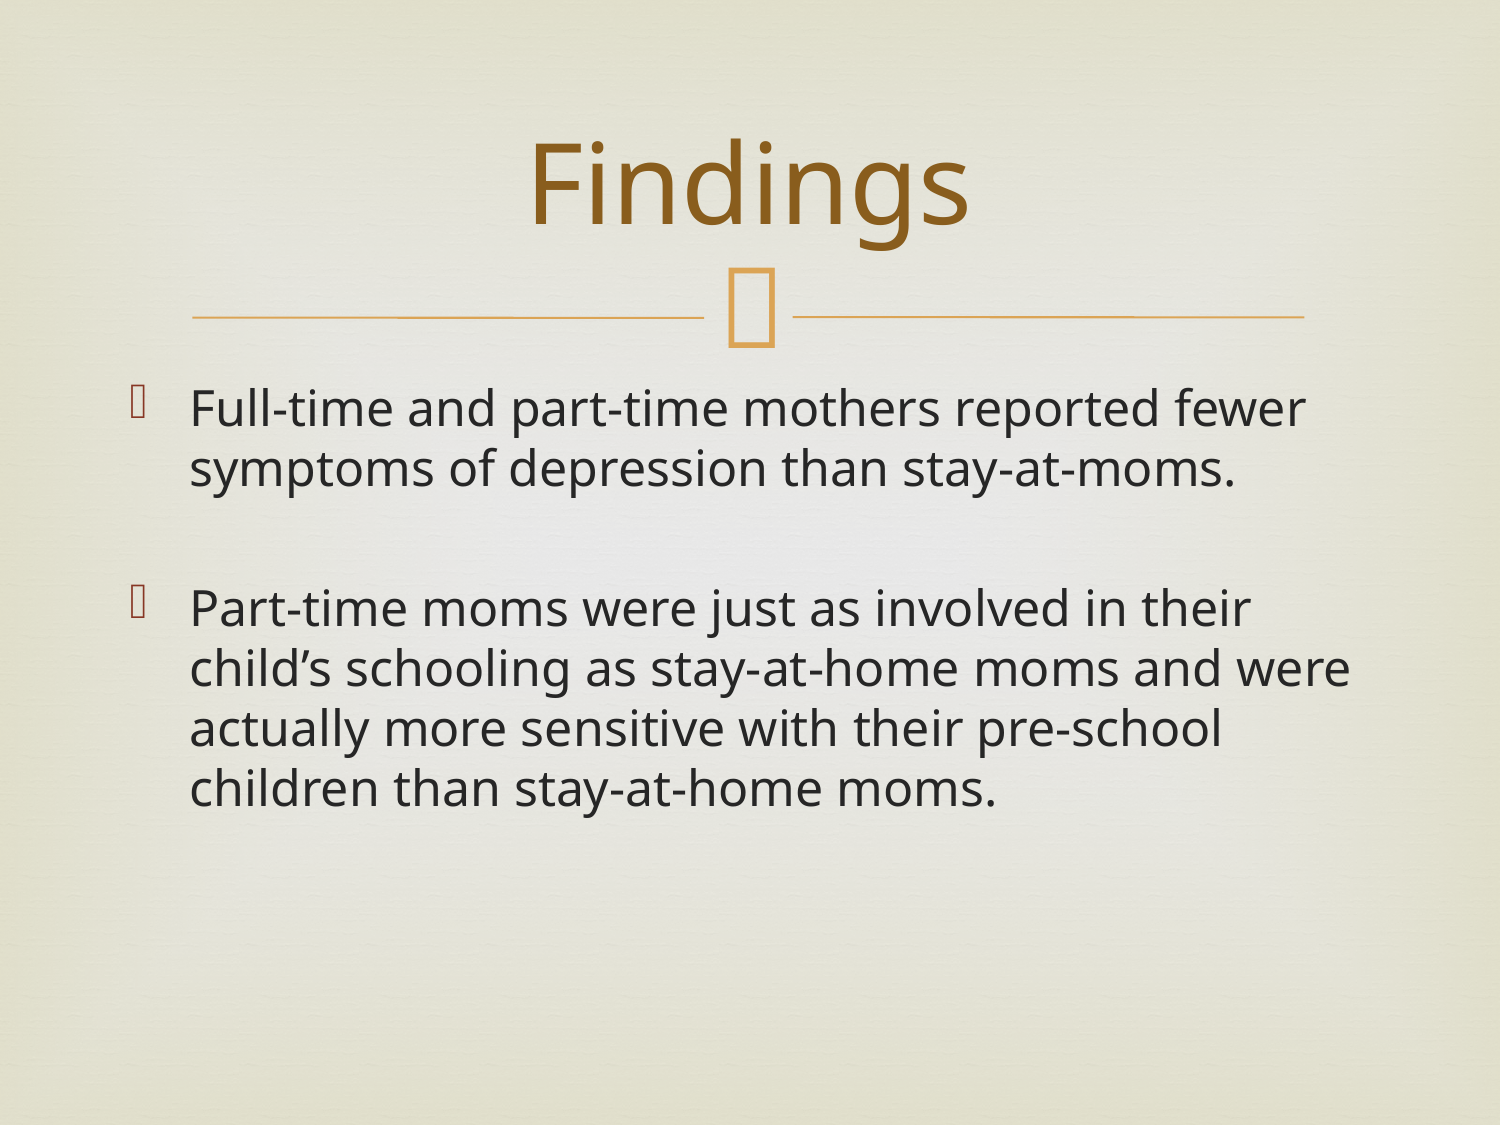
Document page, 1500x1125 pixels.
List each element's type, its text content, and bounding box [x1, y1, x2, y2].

list Full-time and part-time mothers reported fewer symptoms of depression than stay-at-moms. Part-time moms were just as involved in their child’s schooling as stay-at-home moms and were actually more sensitive with their pre-school children than stay-at-home moms. [114, 368, 1386, 1005]
title Findings [112, 93, 1386, 267]
